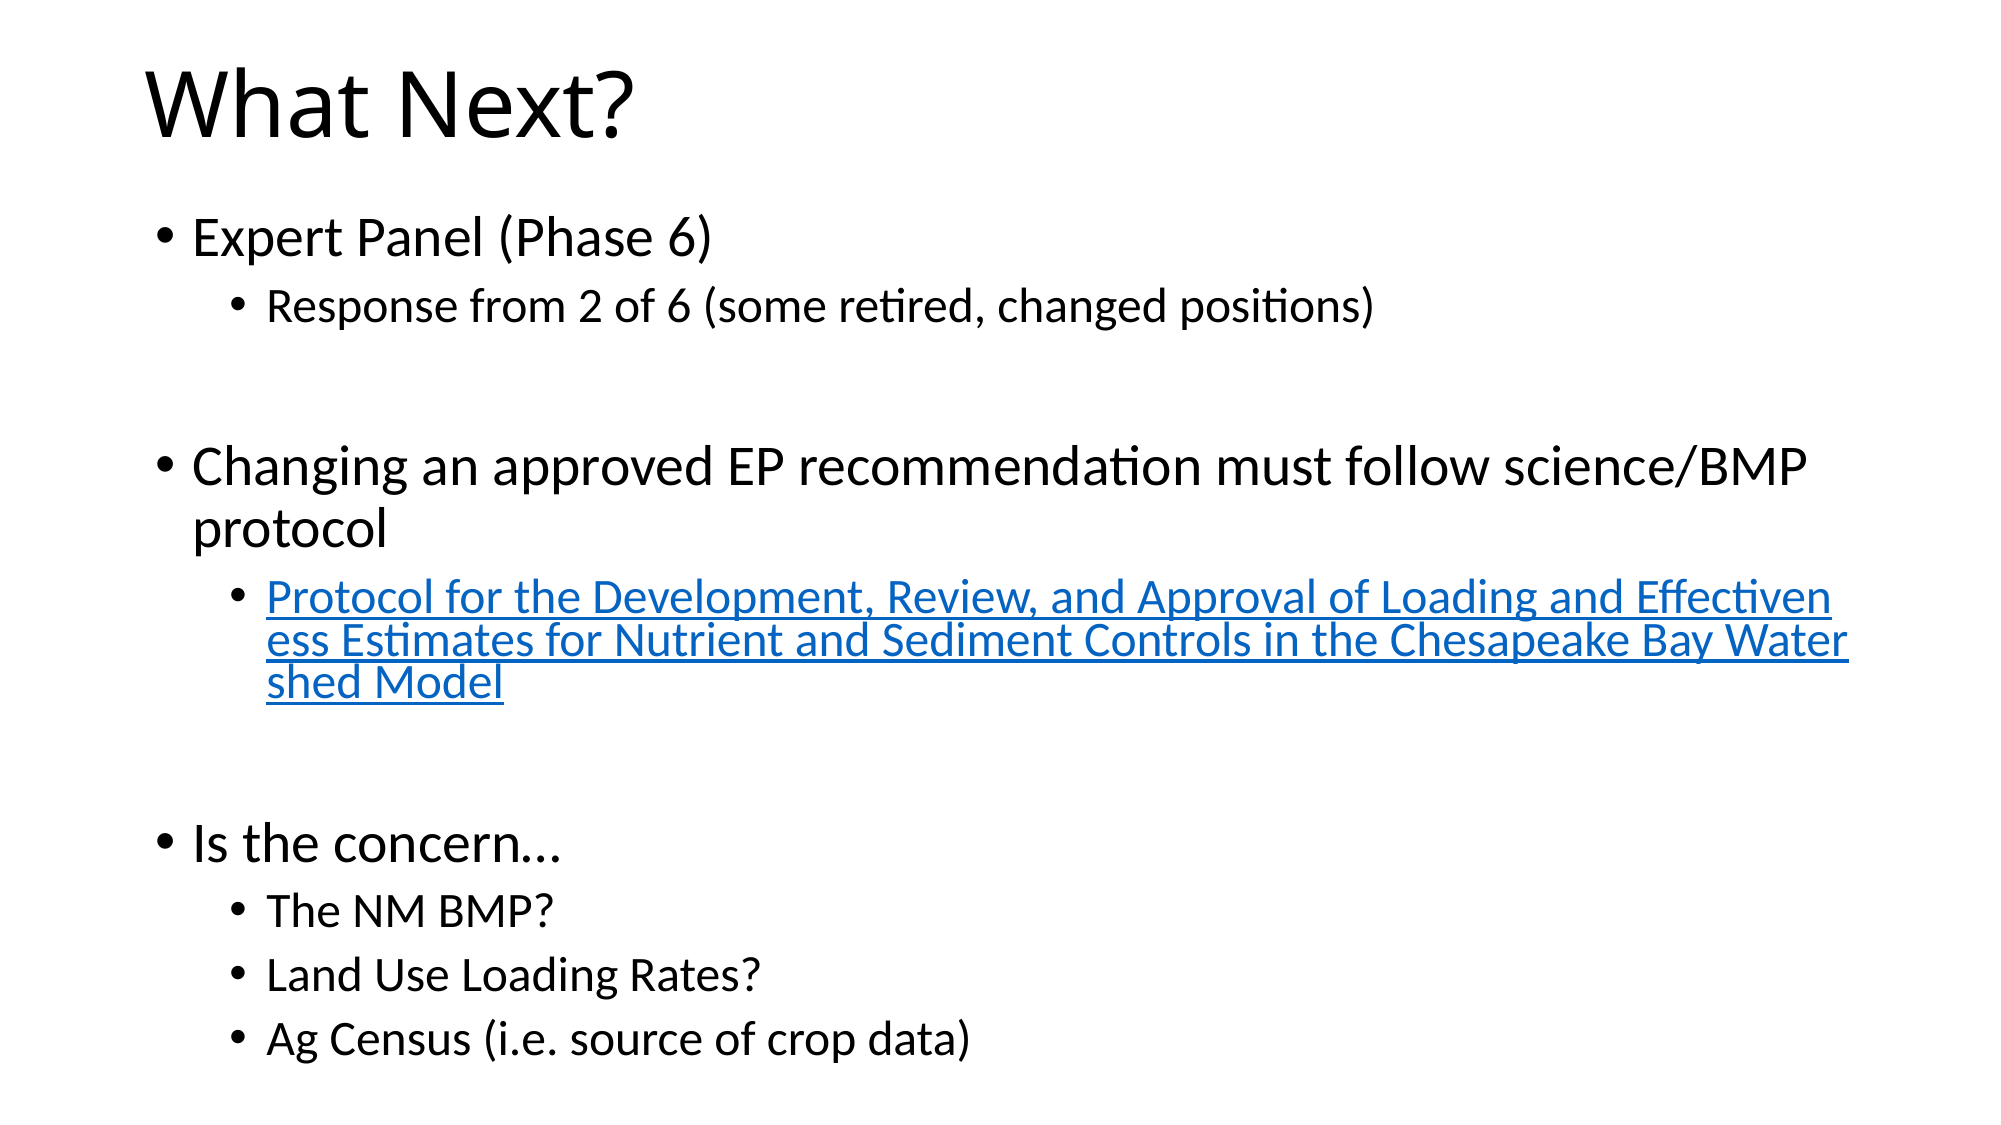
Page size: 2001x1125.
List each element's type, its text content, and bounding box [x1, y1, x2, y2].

list Expert Panel (Phase 6) Response from 2 of 6 (some retired, changed positions) Changing an approved EP recommendation must follow science/BMP protocol Protocol for the Development, Review, and Approval of Loading and Effectiveness Estimates for Nutrient and Sediment Controls in the Chesapeake Bay Watershed Model Is the concern… The NM BMP? Land Use Loading Rates? Ag Census (i.e. source of crop data) [140, 199, 1866, 995]
title What Next? [129, 42, 1855, 174]
